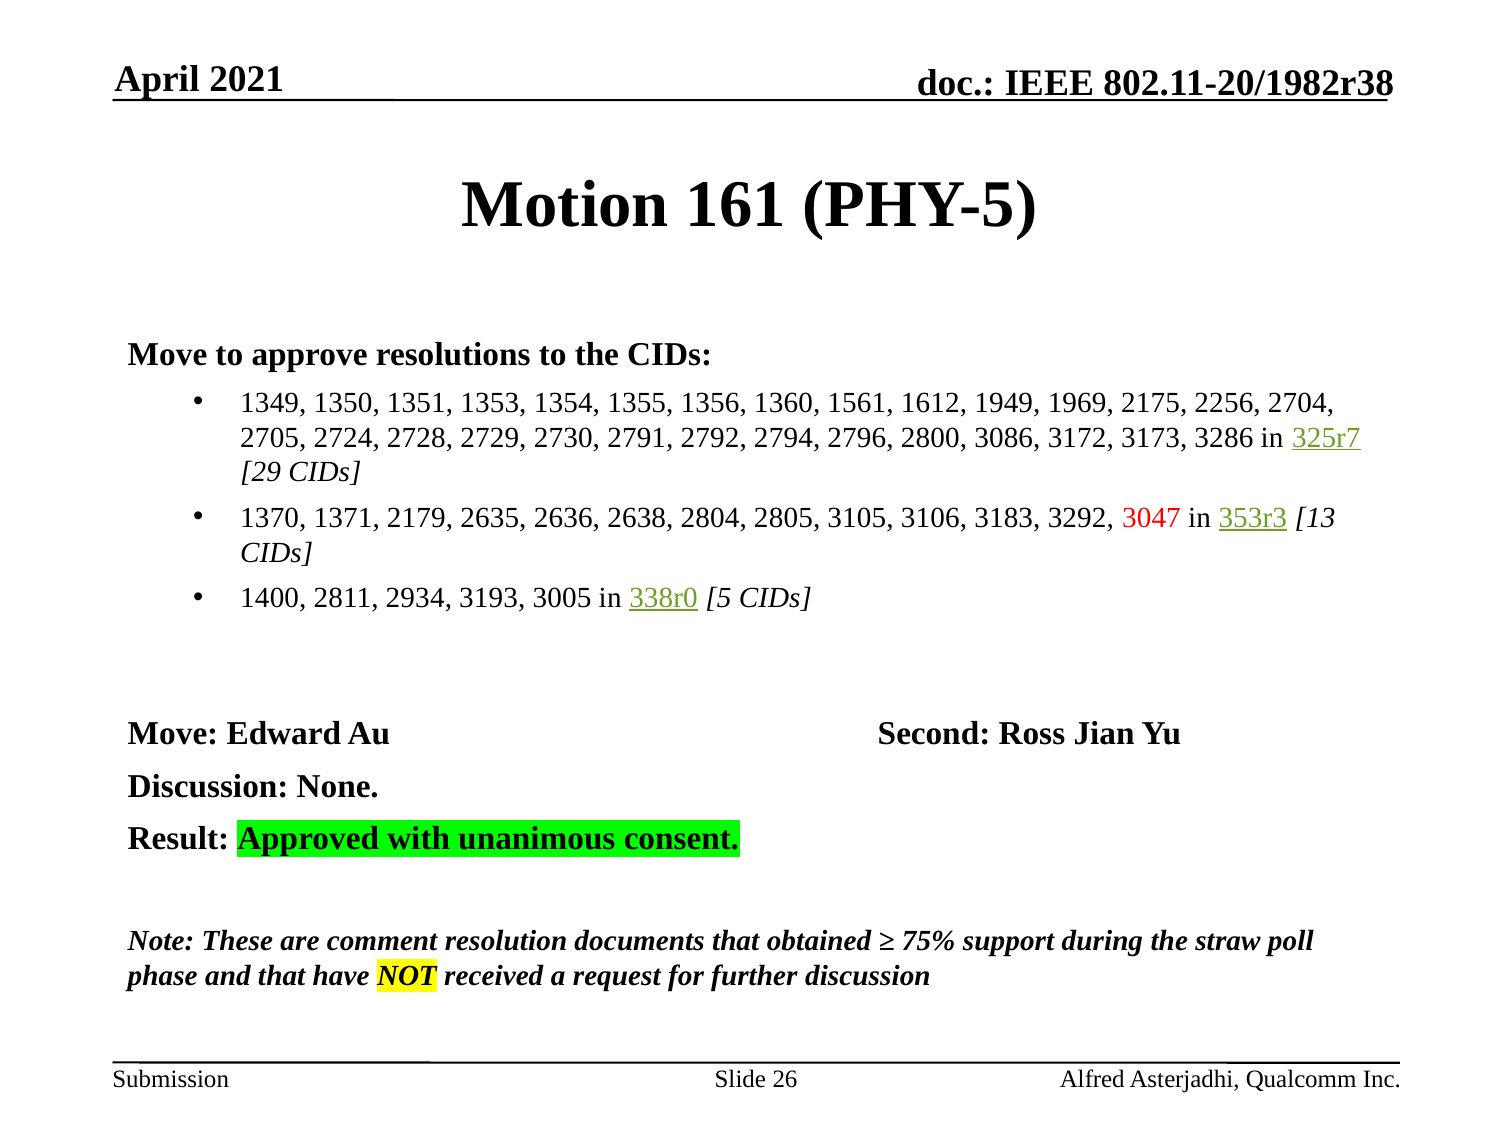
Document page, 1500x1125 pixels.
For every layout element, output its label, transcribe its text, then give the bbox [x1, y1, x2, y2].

slide_number Slide 26 [712, 1061, 800, 1123]
list Move to approve resolutions to the CIDs: 1349, 1350, 1351, 1353, 1354, 1355, 1356, 1360, 1561, 1612, 1949, 1969, 2175, 2256, 2704, 2705, 2724, 2728, 2729, 2730, 2791, 2792, 2794, 2796, 2800, 3086, 3172, 3173, 3286 in 325r7 [29 CIDs] 1370, 1371, 2179, 2635, 2636, 2638, 2804, 2805, 3105, 3106, 3183, 3292, 3047 in 353r3 [13 CIDs] 1400, 2811, 2934, 3193, 3005 in 338r0 [5 CIDs] Move: Edward Au Second: Ross Jian Yu Discussion: None. Result: Approved with unanimous consent. Note: These are comment resolution documents that obtained ≥ 75% support during the straw poll phase and that have NOT received a request for further discussion [112, 324, 1388, 1063]
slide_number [114, 54, 423, 100]
title Motion 161 (PHY-5) [112, 112, 1388, 288]
footer Alfred Asterjadhi, Qualcomm Inc. [878, 1061, 1402, 1093]
